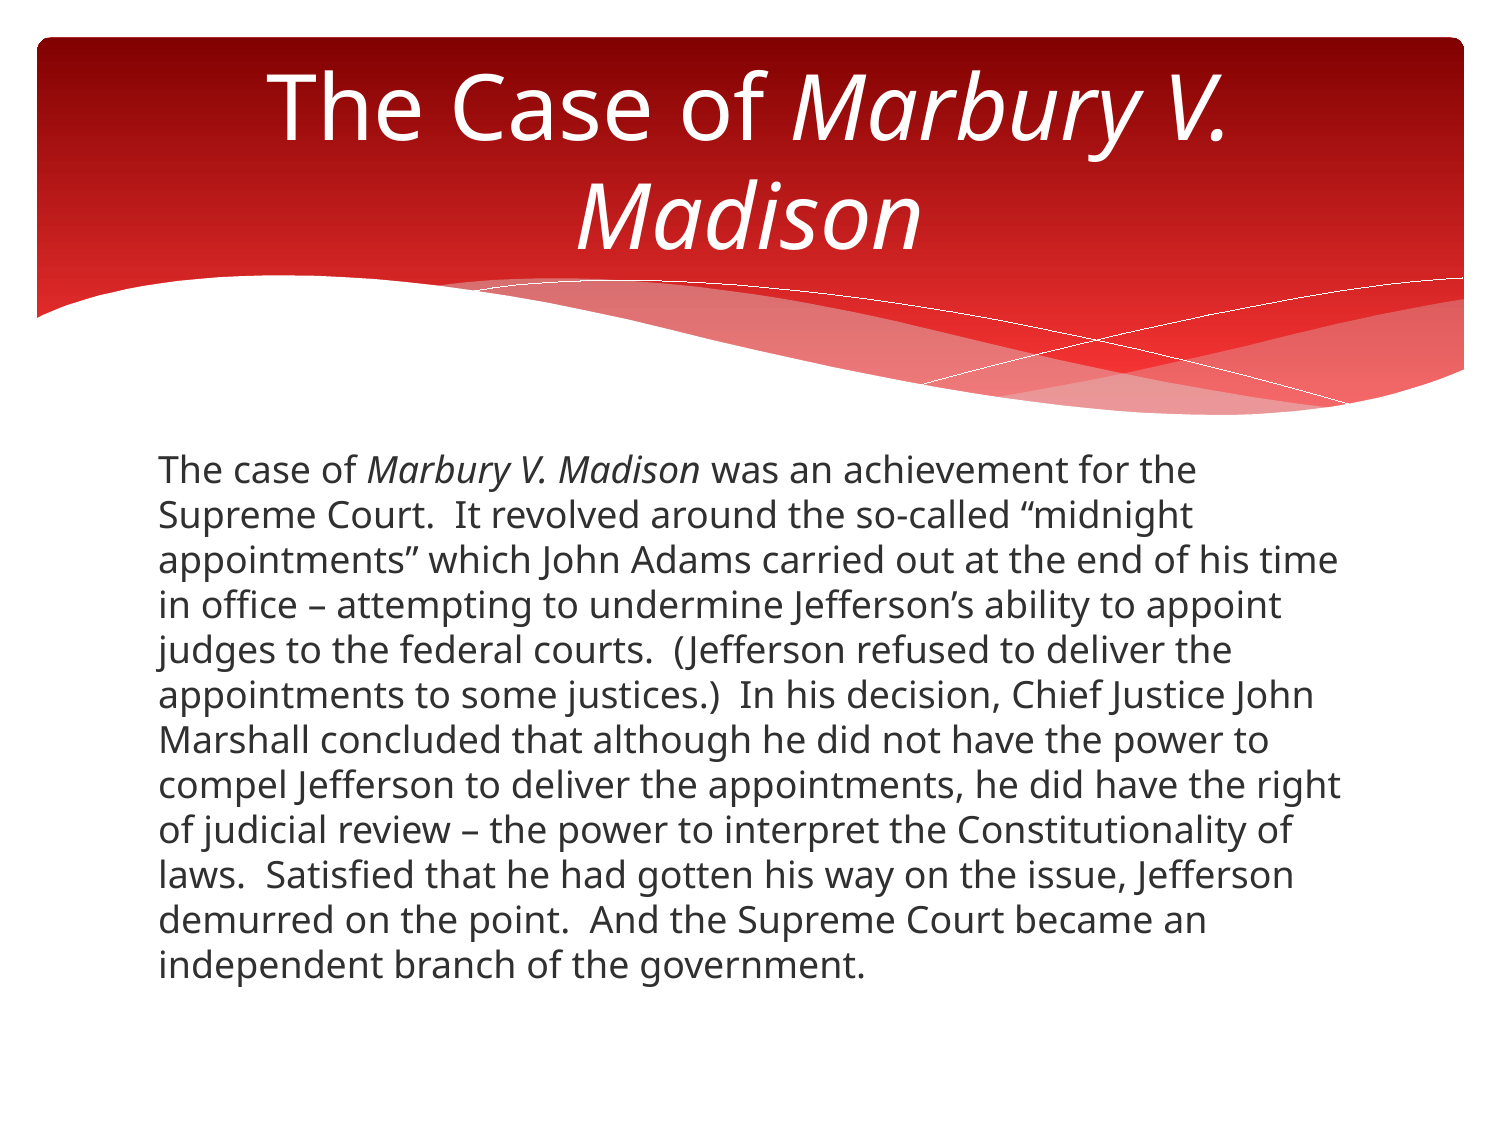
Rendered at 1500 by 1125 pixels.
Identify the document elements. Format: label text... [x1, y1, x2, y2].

list The case of Marbury V. Madison was an achievement for the Supreme Court. It revolved around the so-called “midnight appointments” which John Adams carried out at the end of his time in office – attempting to undermine Jefferson’s ability to appoint judges to the federal courts. (Jefferson refused to deliver the appointments to some justices.) In his decision, Chief Justice John Marshall concluded that although he did not have the power to compel Jefferson to deliver the appointments, he did have the right of judicial review – the power to interpret the Constitutionality of laws. Satisfied that he had gotten his way on the issue, Jefferson demurred on the point. And the Supreme Court became an independent branch of the government. [143, 438, 1359, 1005]
title The Case of Marbury V. Madison [75, 55, 1425, 261]
